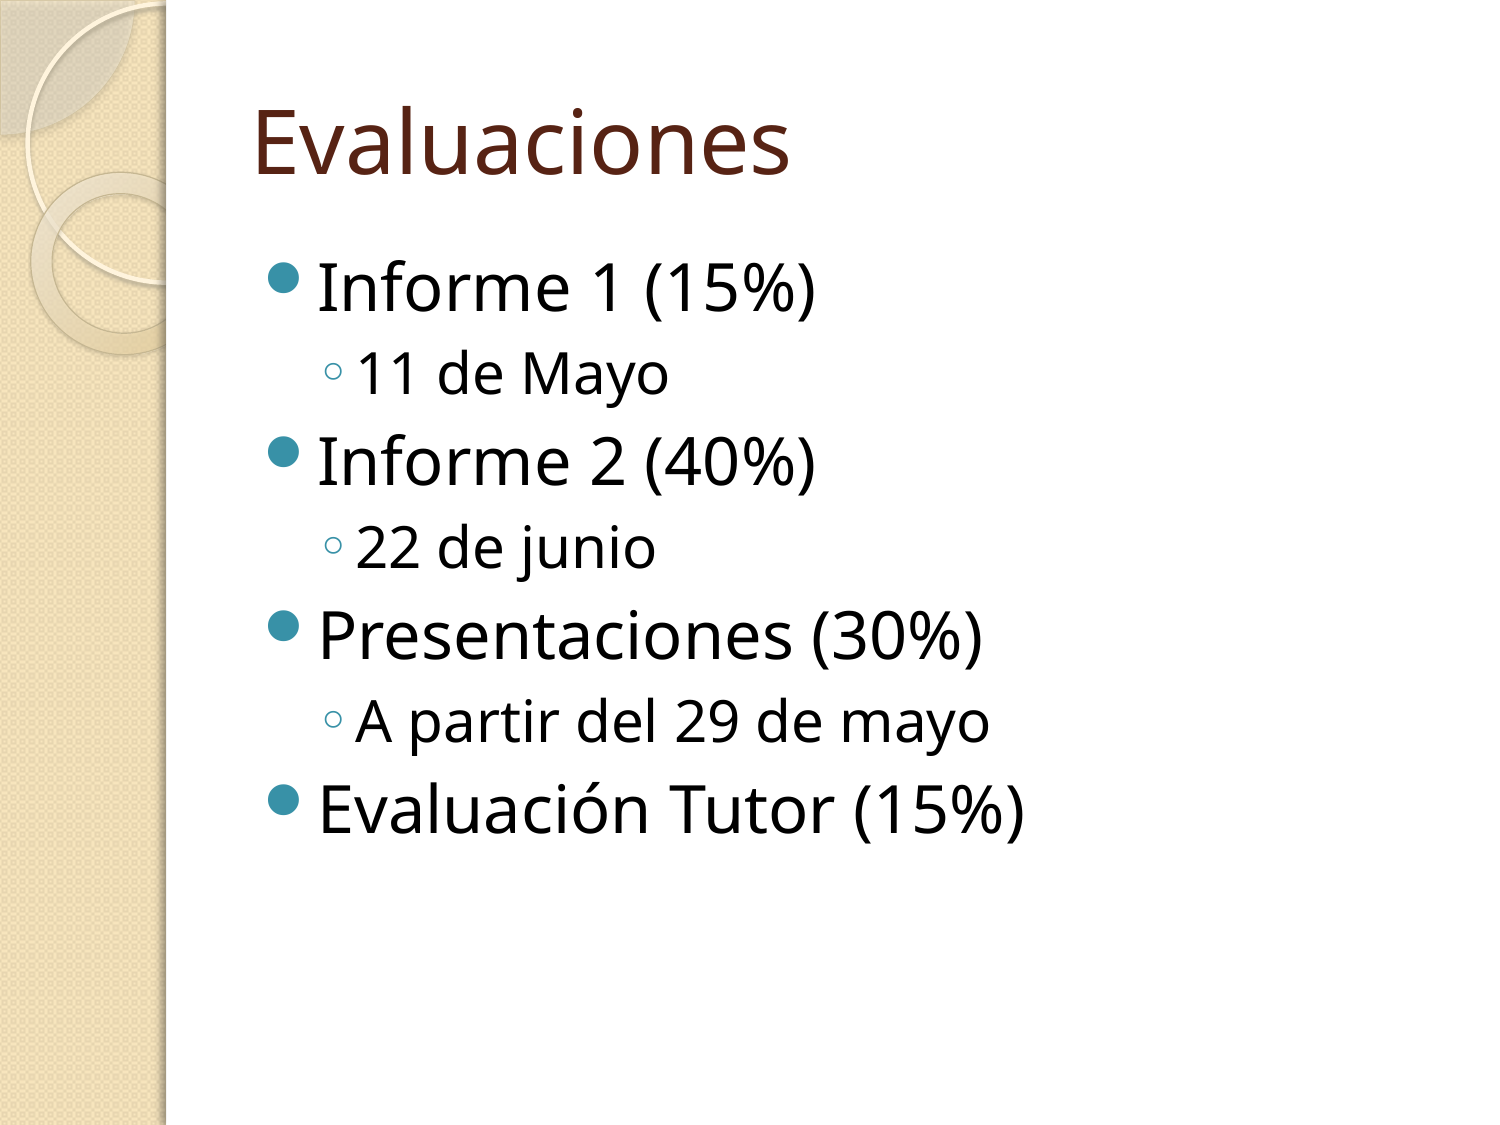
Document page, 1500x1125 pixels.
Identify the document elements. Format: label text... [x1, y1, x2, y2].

list Informe 1 (15%) 11 de Mayo Informe 2 (40%) 22 de junio Presentaciones (30%) A partir del 29 de mayo Evaluación Tutor (15%) [235, 237, 1466, 1025]
title Evaluaciones [235, 45, 1466, 233]
